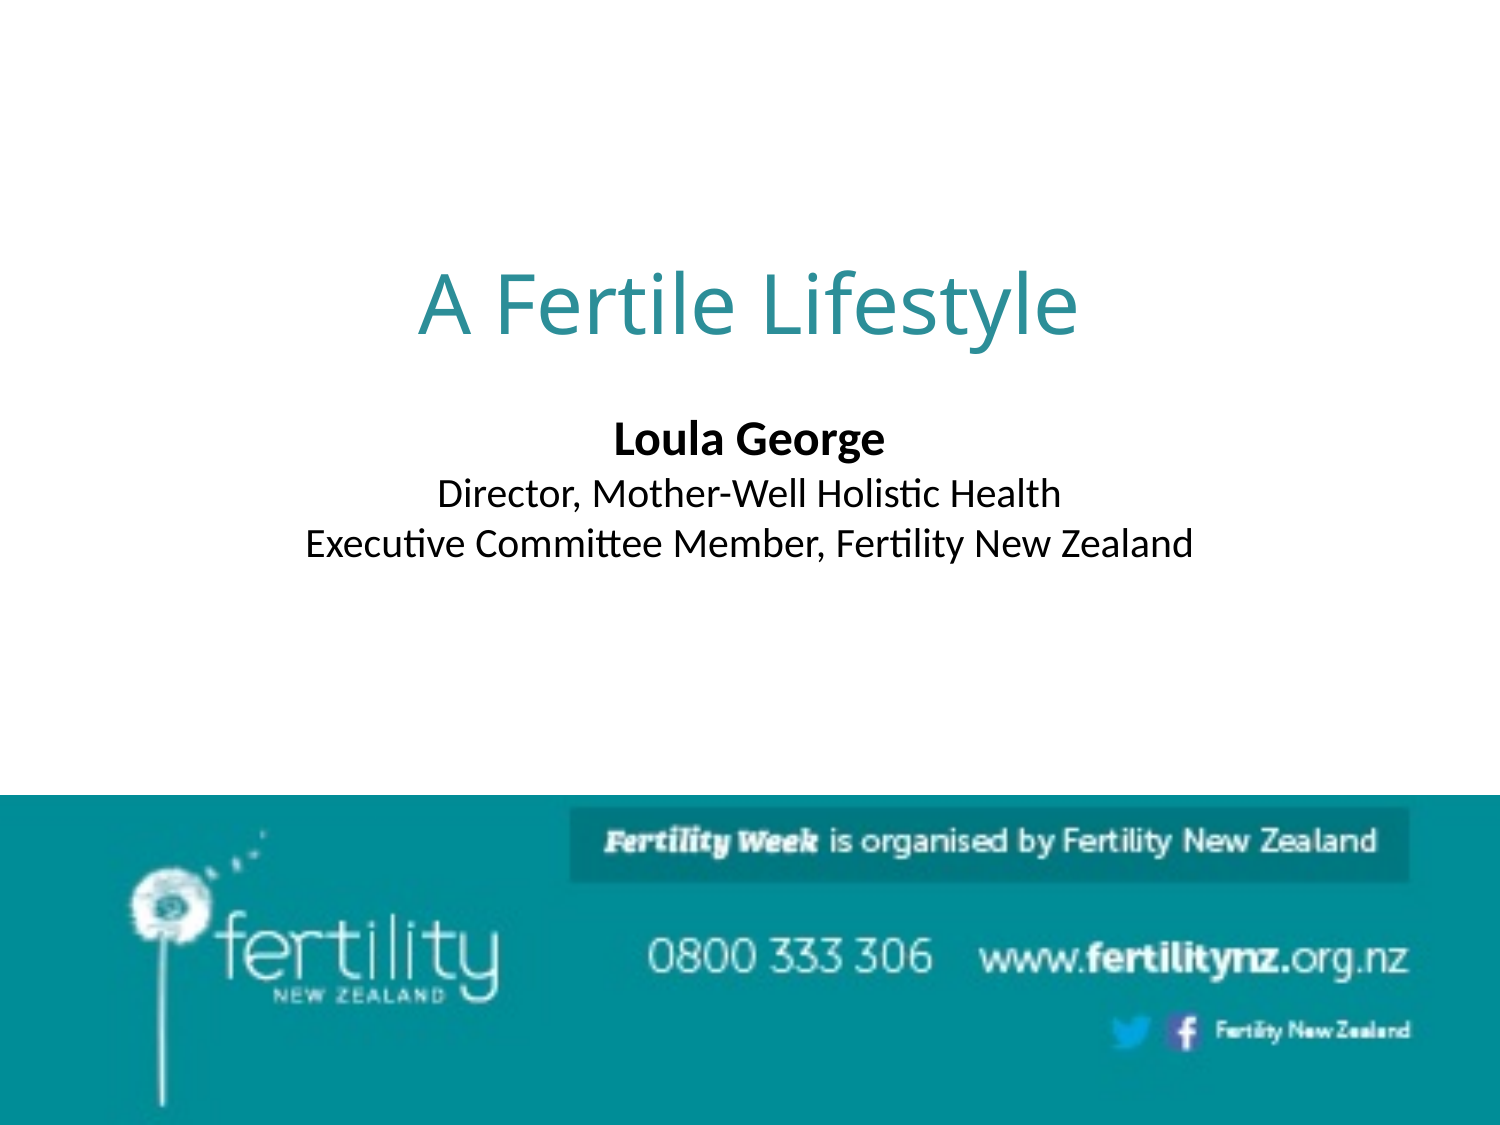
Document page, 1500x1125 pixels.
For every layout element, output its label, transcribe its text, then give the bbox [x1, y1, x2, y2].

picture [0, 795, 1500, 1125]
text_box A Fertile Lifestyle Loula George Director, Mother-Well Holistic Health Executive Committee Member, Fertility New Zealand [112, 243, 1388, 574]
